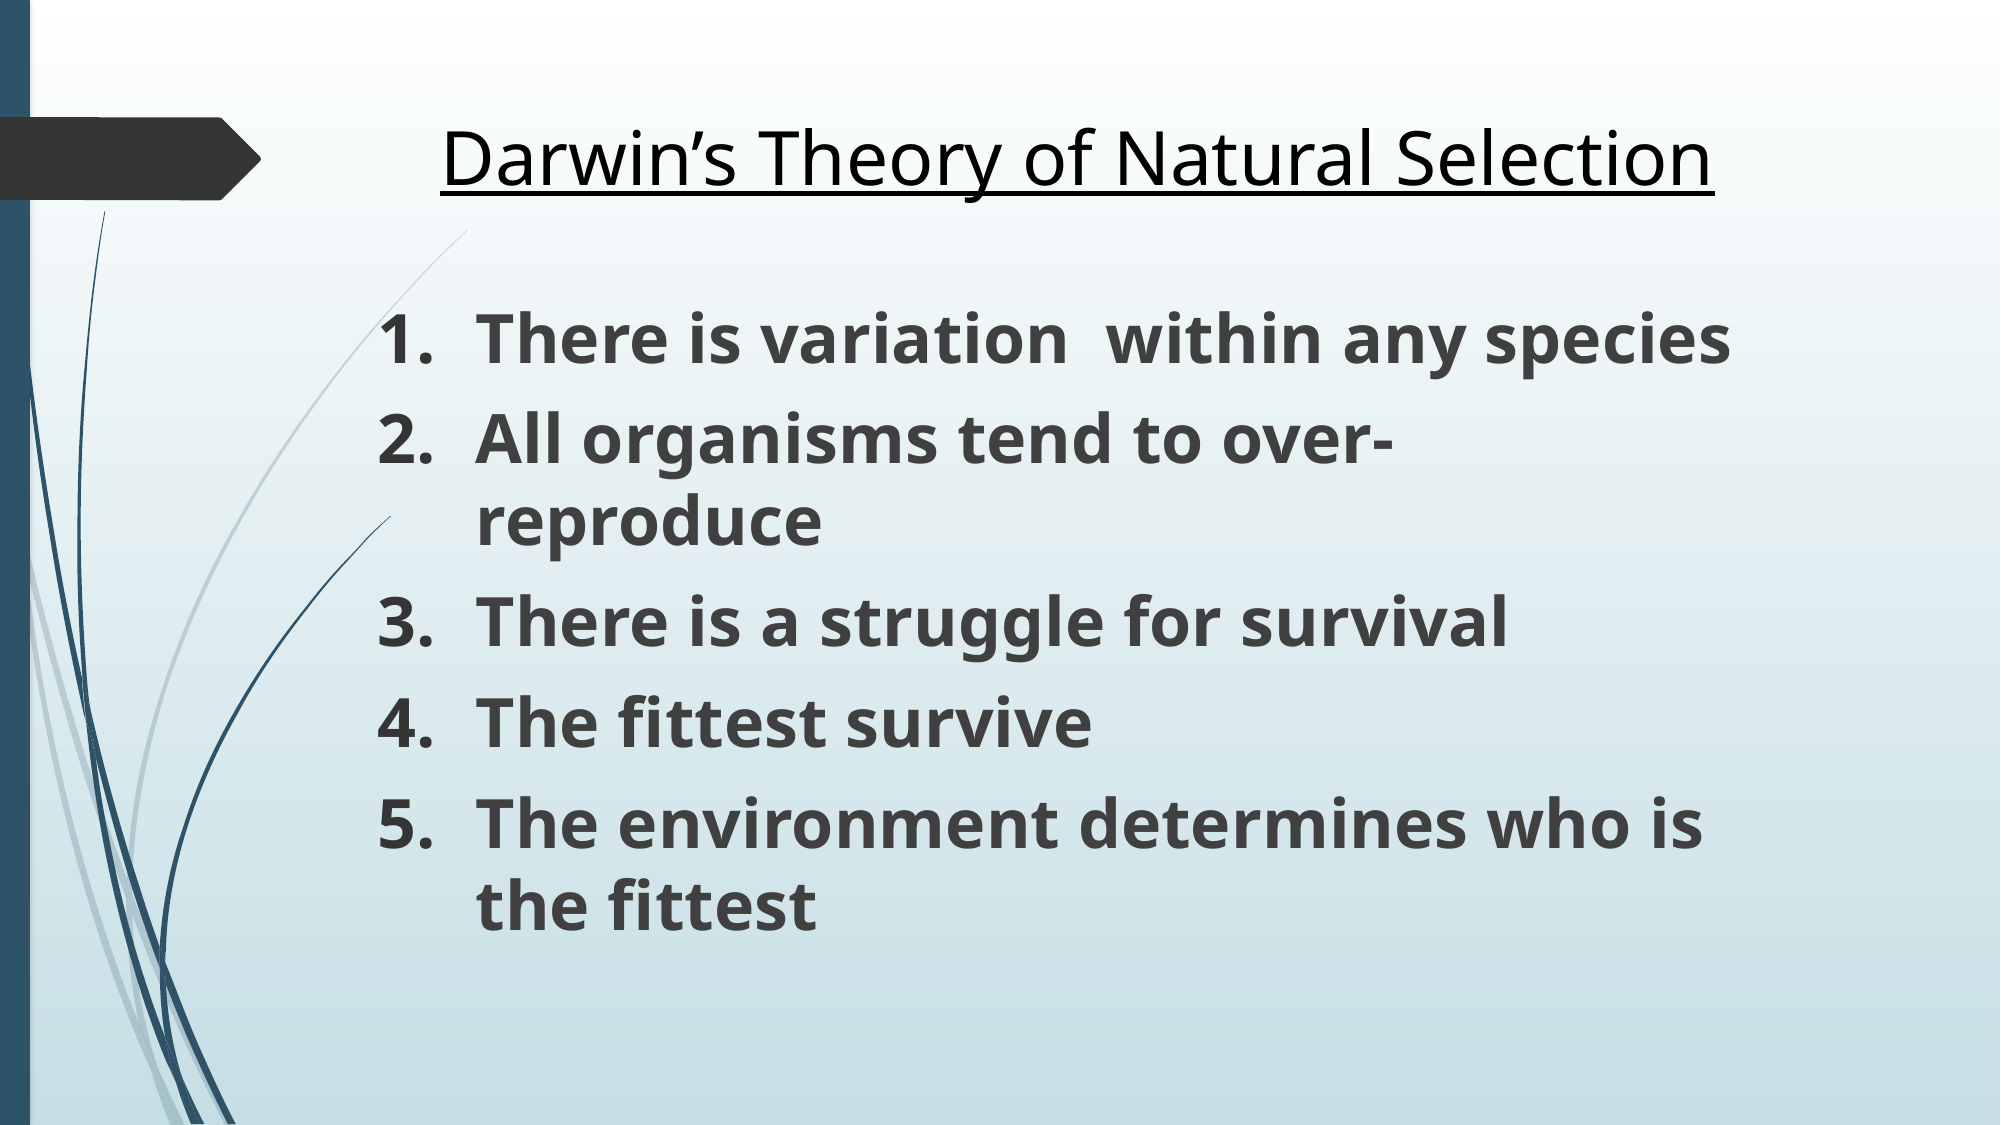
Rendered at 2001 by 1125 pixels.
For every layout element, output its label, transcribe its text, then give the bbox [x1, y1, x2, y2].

list There is variation within any species All organisms tend to over-reproduce There is a struggle for survival The fittest survive The environment determines who is the fittest [362, 287, 1750, 1014]
title Darwin’s Theory of Natural Selection [425, 102, 1888, 313]
